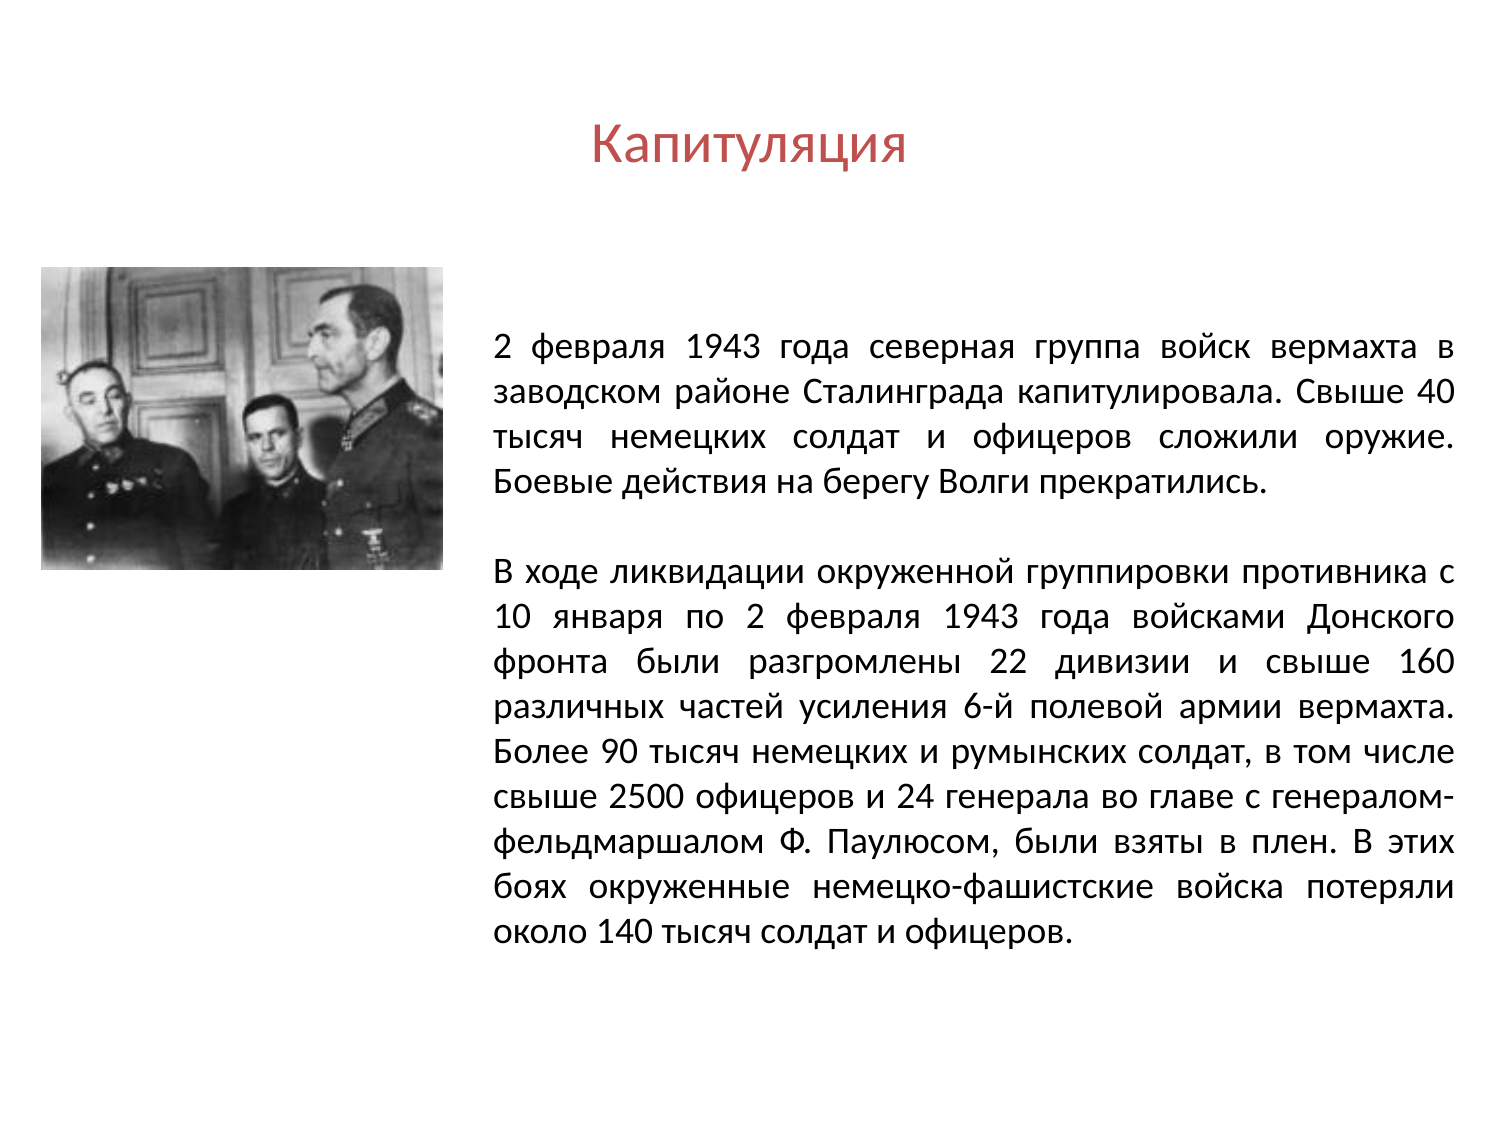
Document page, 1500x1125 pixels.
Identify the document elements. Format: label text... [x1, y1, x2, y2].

text_box 2 февраля 1943 года северная группа войск вермахта в заводском районе Сталинграда капитулировала. Свыше 40 тысяч немецких солдат и офицеров сложили оружие. Боевые действия на берегу Волги прекратились. В ходе ликвидации окруженной группировки противника с 10 января по 2 февраля 1943 года войсками Донского фронта были разгромлены 22 дивизии и свыше 160 различных частей усиления 6-й полевой армии вермахта. Более 90 тысяч немецких и румынских солдат, в том числе свыше 2500 офицеров и 24 генерала во главе с генералом-фельдмаршалом Ф. Паулюсом, были взяты в плен. В этих боях окруженные немецко-фашистские войска потеряли около 140 тысяч солдат и офицеров. [478, 314, 1471, 959]
title Капитуляция [75, 45, 1425, 233]
picture [40, 266, 444, 571]
